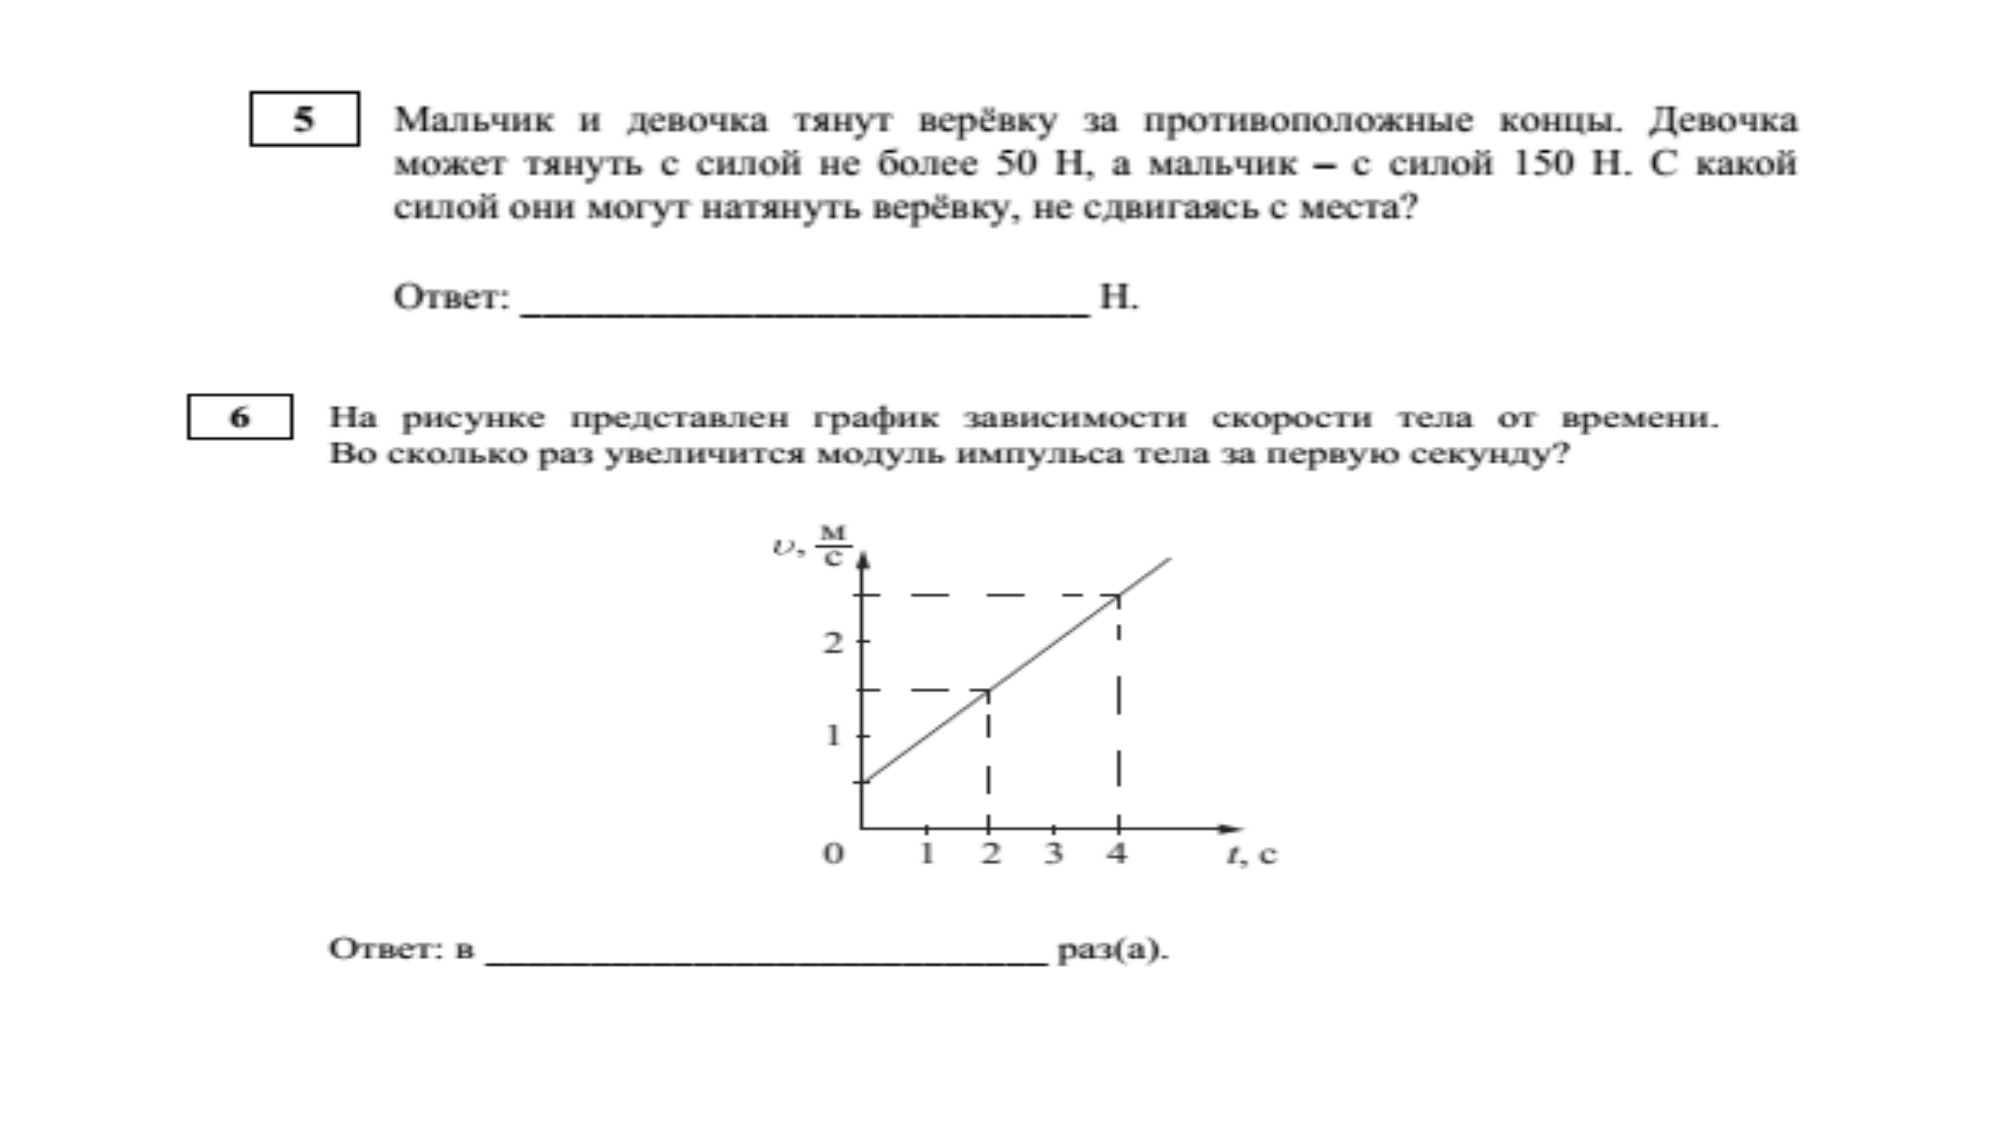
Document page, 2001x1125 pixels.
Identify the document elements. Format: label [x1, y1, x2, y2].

picture [130, 36, 1901, 1031]
